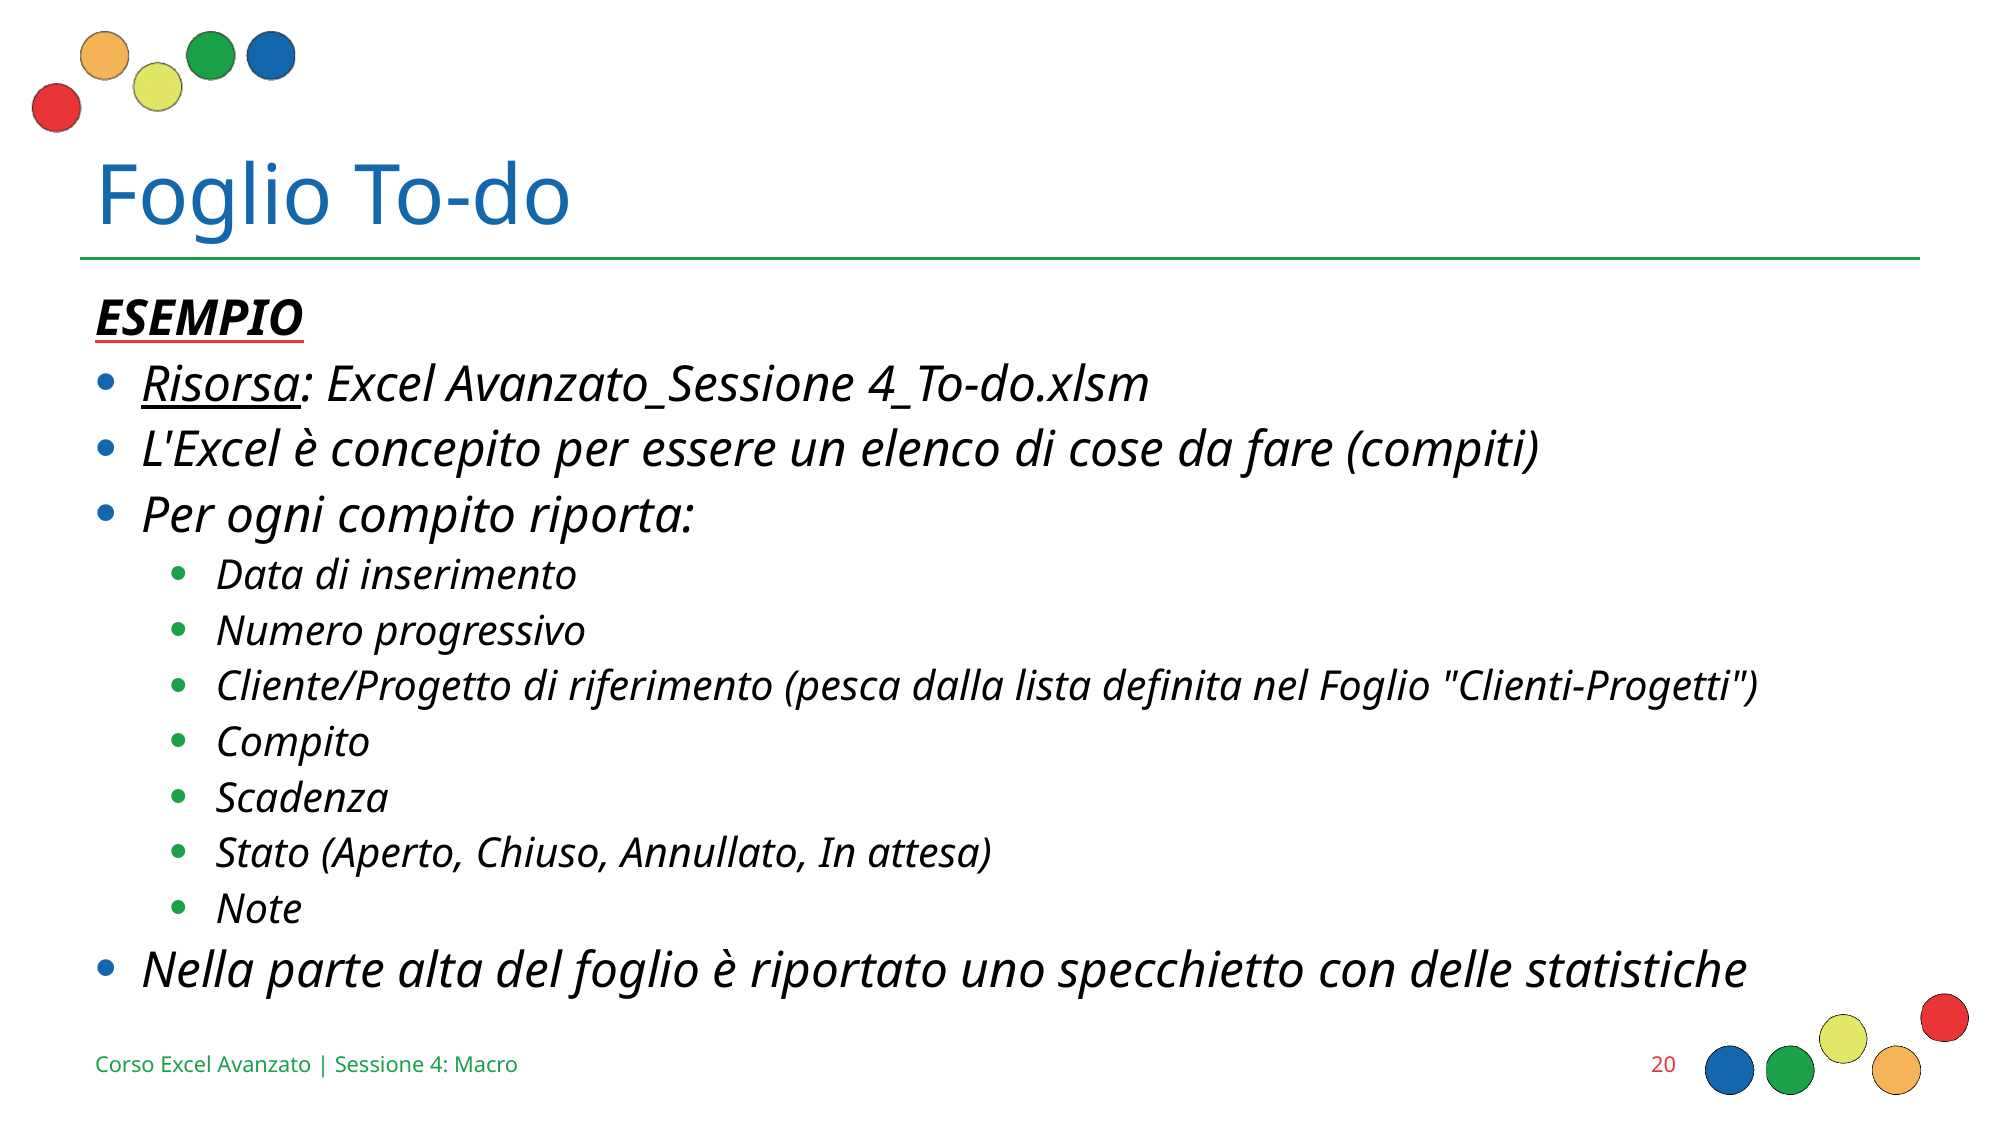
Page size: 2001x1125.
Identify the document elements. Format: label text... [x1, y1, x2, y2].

slide_number 20 [1583, 1035, 1692, 1096]
picture [29, 30, 295, 135]
footer Corso Excel Avanzato | Sessione 4: Macro [80, 1035, 1571, 1096]
title Foglio To-do [80, 123, 1920, 259]
list ESEMPIO Risorsa: Excel Avanzato_Sessione 4_To-do.xlsm L'Excel è concepito per essere un elenco di cose da fare (compiti) Per ogni compito riporta: Data di inserimento Numero progressivo Cliente/Progetto di riferimento (pesca dalla lista definita nel Foglio "Clienti-Progetti") Compito Scadenza Stato (Aperto, Chiuso, Annullato, In attesa) Note Nella parte alta del foglio è riportato uno specchietto con delle statistiche [80, 278, 1920, 1011]
picture [1704, 990, 1971, 1096]
